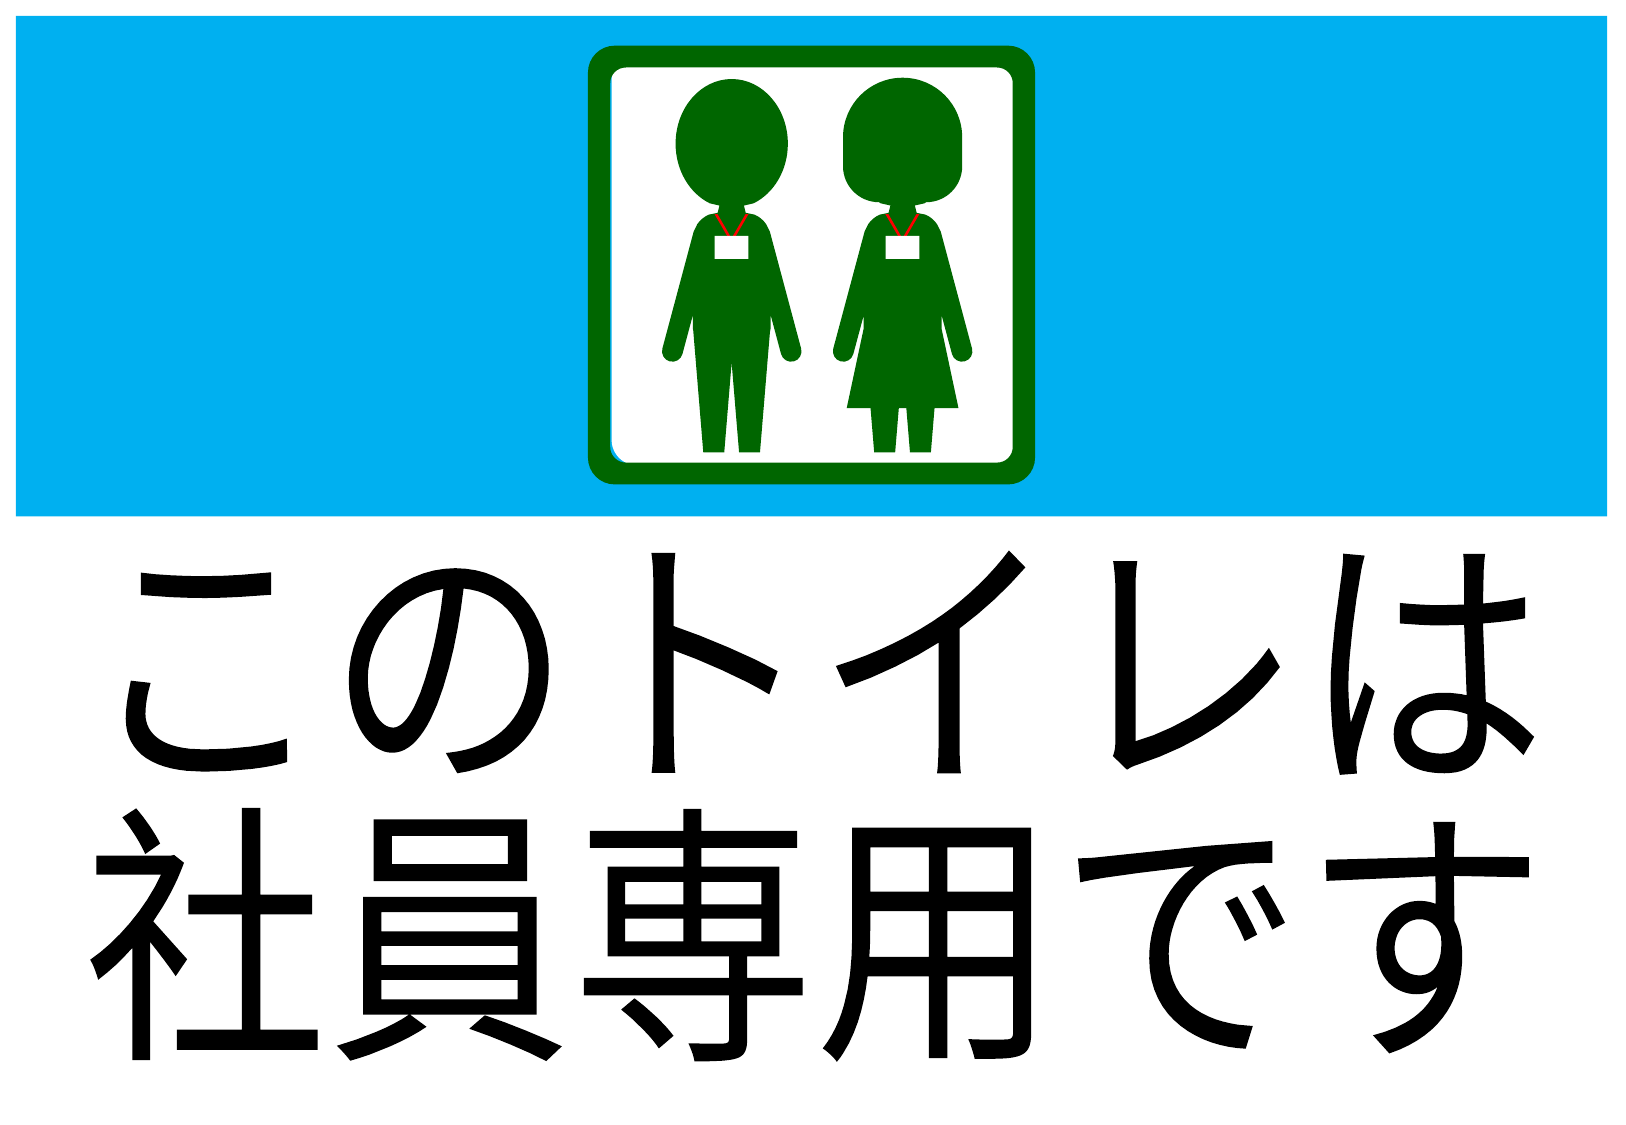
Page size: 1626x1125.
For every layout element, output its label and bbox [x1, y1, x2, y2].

text_box [14, 14, 1609, 518]
text_box [587, 45, 1036, 485]
